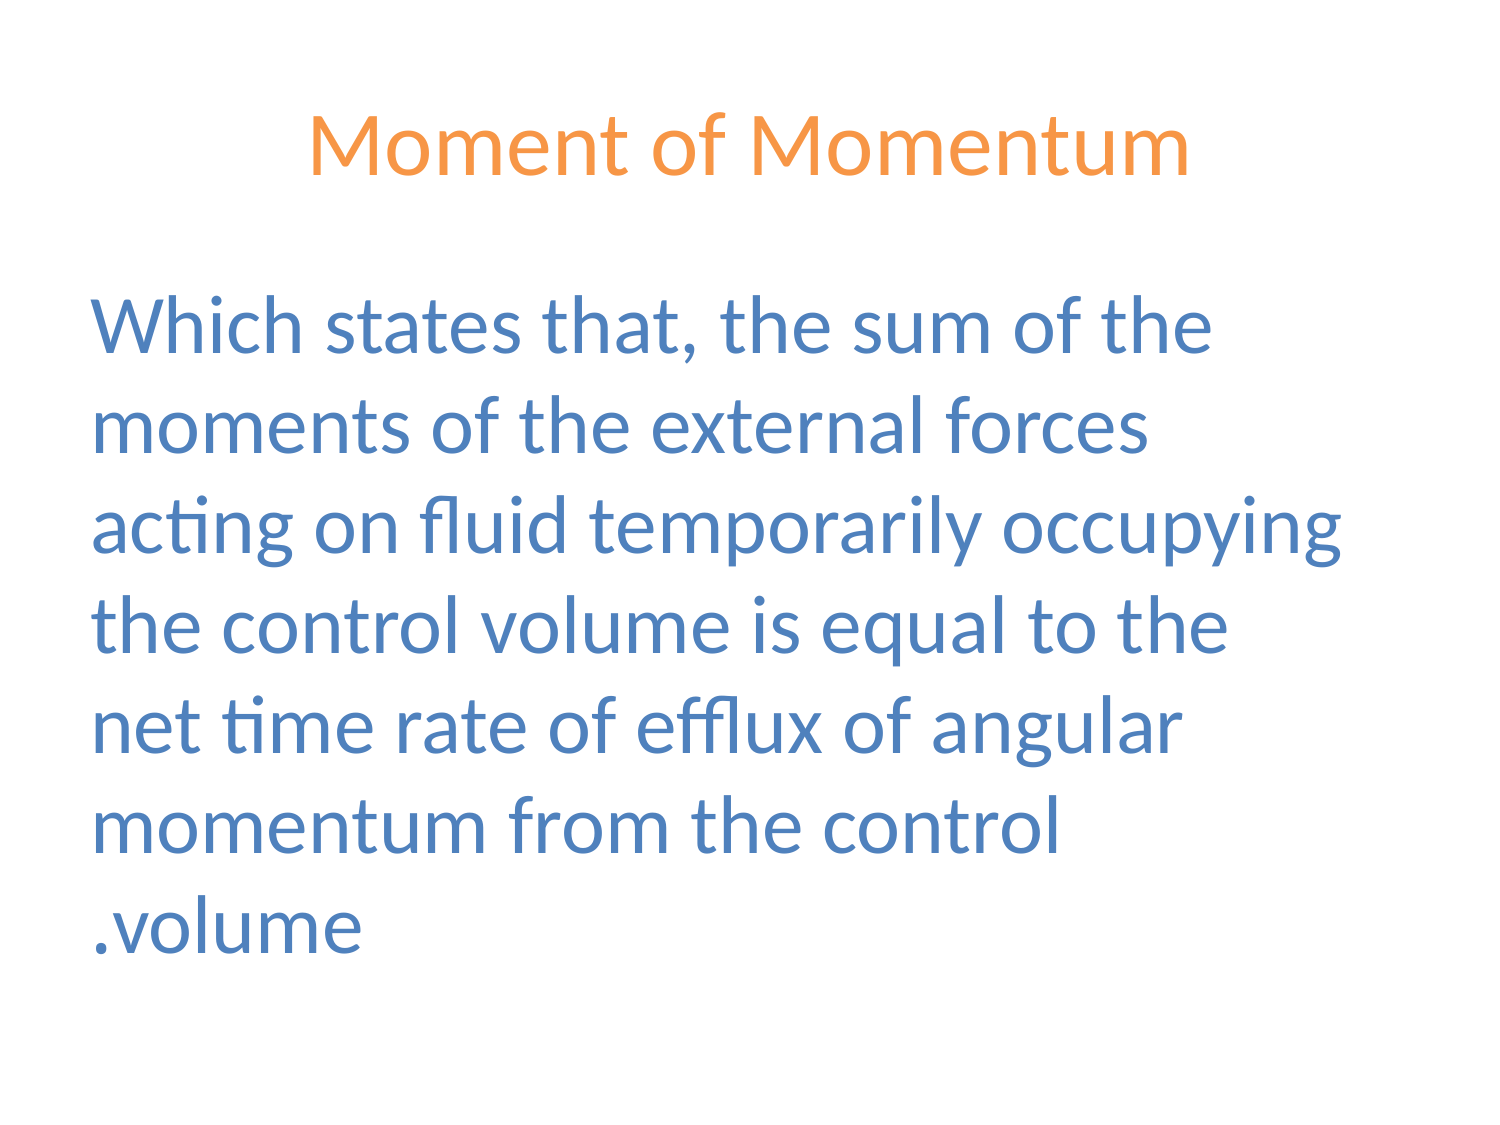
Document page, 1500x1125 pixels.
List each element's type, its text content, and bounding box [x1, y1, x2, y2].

list Which states that, the sum of the moments of the external forces acting on fluid temporarily occupying the control volume is equal to the net time rate of efflux of angular momentum from the control volume. [75, 262, 1425, 1005]
title Moment of Momentum [75, 45, 1425, 233]
